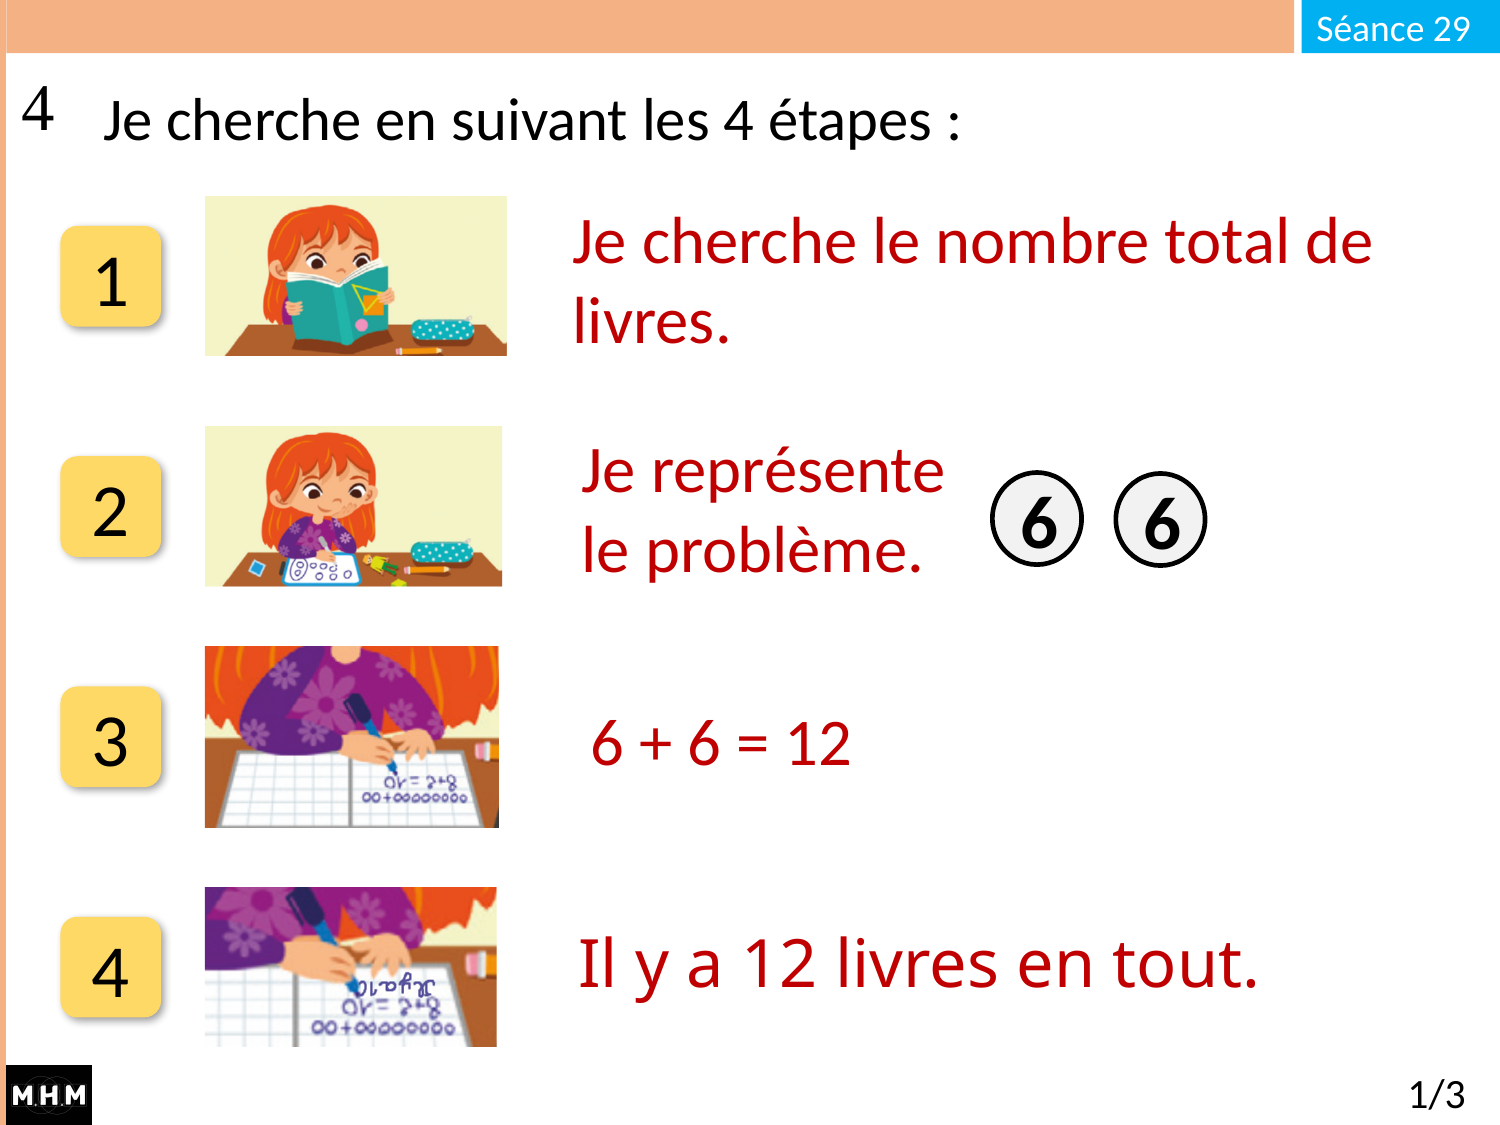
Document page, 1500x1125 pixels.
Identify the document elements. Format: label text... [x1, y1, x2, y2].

picture [204, 887, 497, 1047]
list 1/3 [1373, 1064, 1500, 1125]
picture [204, 646, 499, 828]
text_box Il y a 12 livres en tout. [563, 913, 1415, 1009]
text_box 6 [1114, 472, 1207, 567]
title Je cherche en suivant les 4 étapes : [88, 35, 1382, 161]
text_box 3 [59, 685, 163, 789]
text_box 4 [59, 915, 163, 1019]
text_box 2 [59, 455, 163, 558]
picture [204, 426, 503, 587]
text_box 6 + 6 = 12 [575, 691, 1427, 786]
text_box 6 [991, 471, 1083, 566]
text_box 1 [59, 224, 163, 328]
text_box Je représente le problème. [566, 418, 1418, 593]
text_box Je cherche le nombre total de livres. [558, 189, 1458, 365]
picture [6, 1065, 92, 1125]
picture [204, 196, 515, 356]
